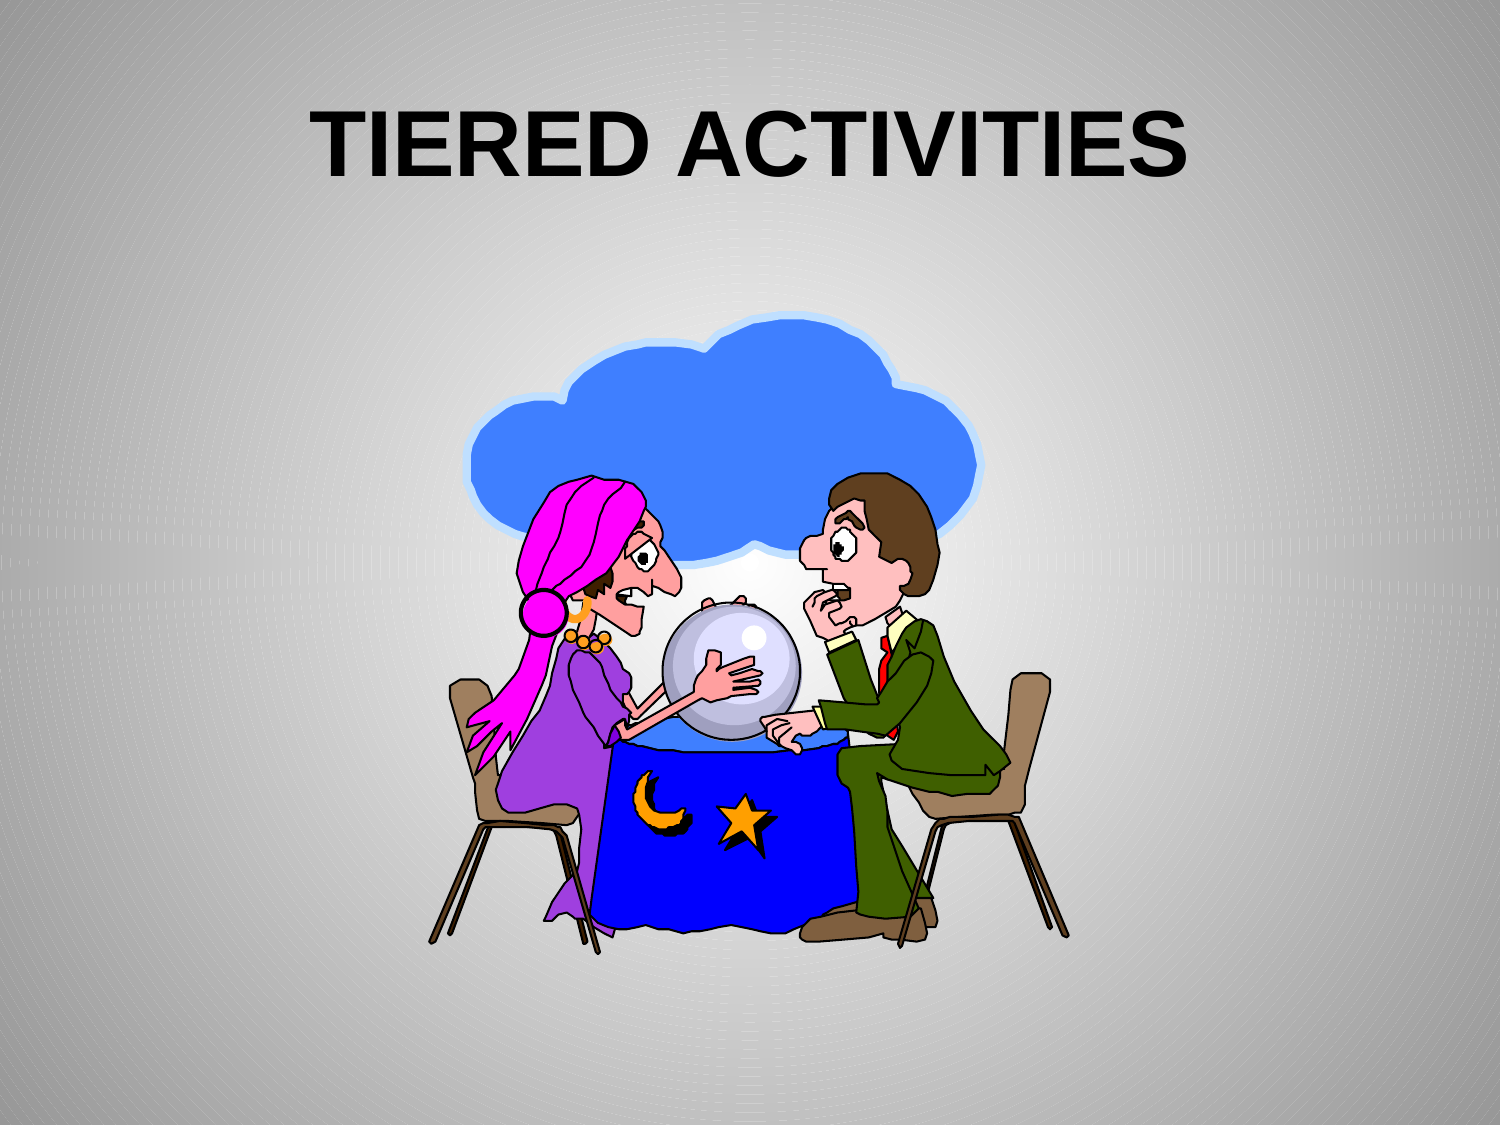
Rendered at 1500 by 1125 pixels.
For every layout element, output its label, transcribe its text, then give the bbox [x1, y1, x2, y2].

title TIERED ACTIVITIES [74, 44, 1426, 233]
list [426, 308, 1074, 959]
